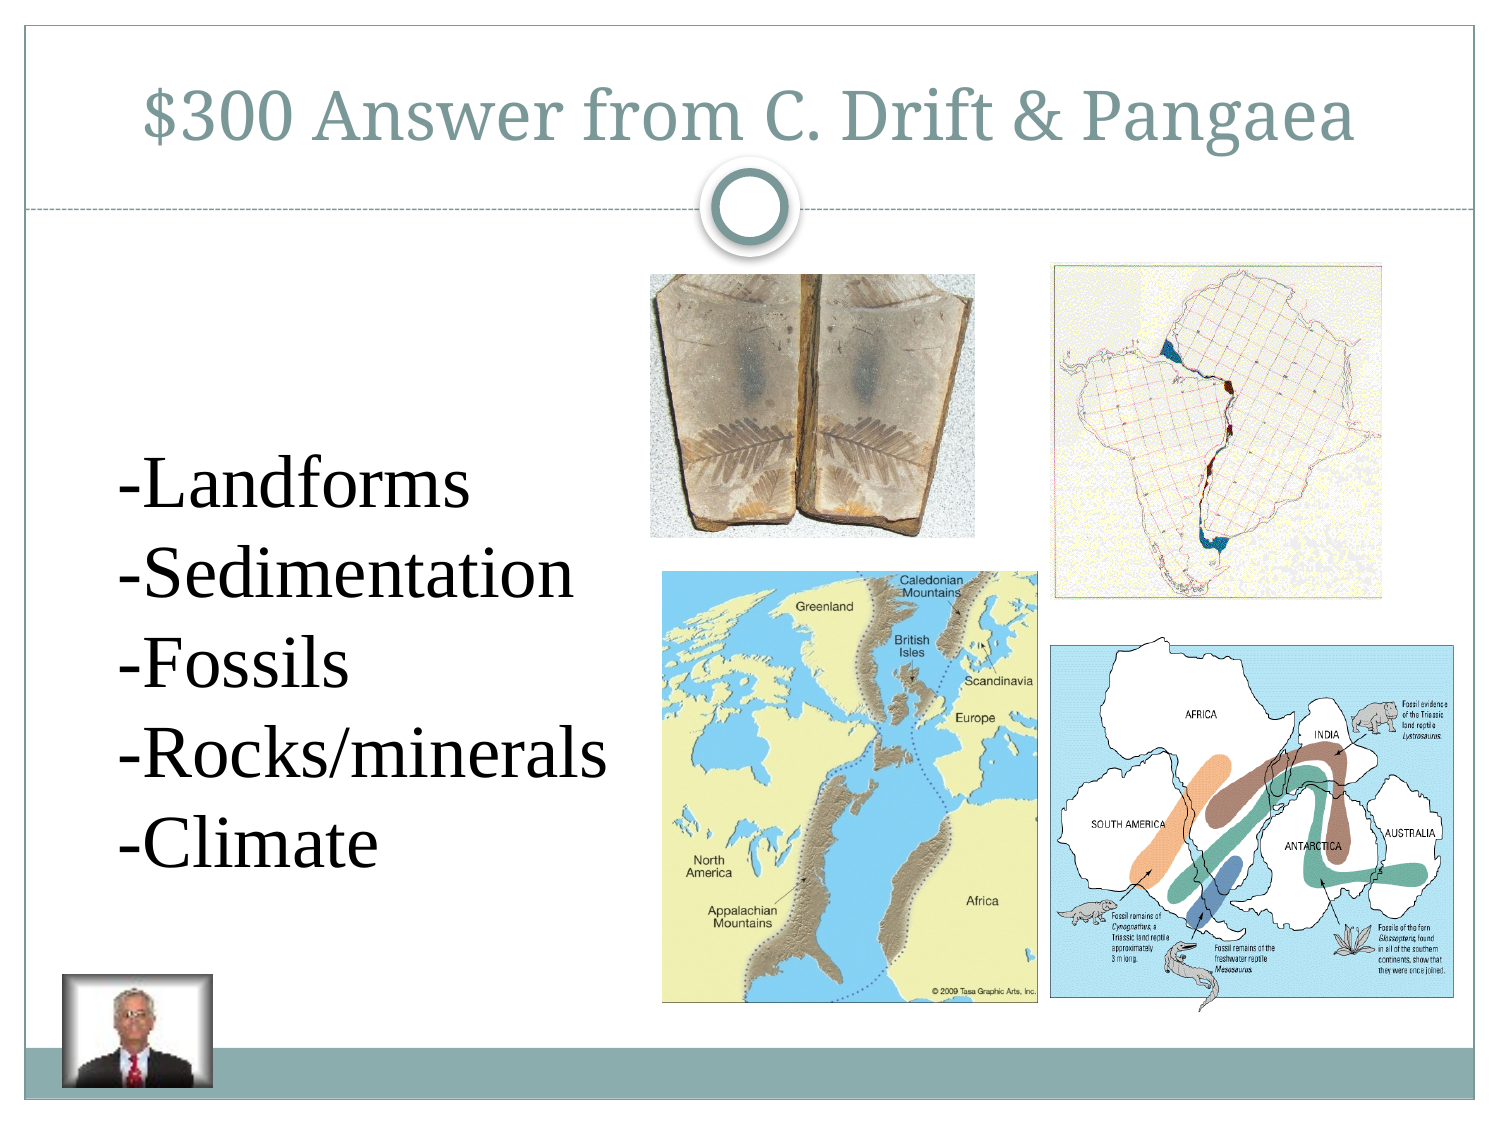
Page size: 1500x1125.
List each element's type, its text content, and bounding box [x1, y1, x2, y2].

picture [62, 974, 213, 1088]
picture [1049, 262, 1383, 601]
picture [649, 274, 976, 538]
text_box -Landforms -Sedimentation -Fossils -Rocks/minerals -Climate [102, 424, 624, 890]
title $300 Answer from C. Drift & Pangaea [49, 37, 1450, 162]
picture [662, 570, 1038, 1003]
picture [1049, 637, 1458, 1013]
